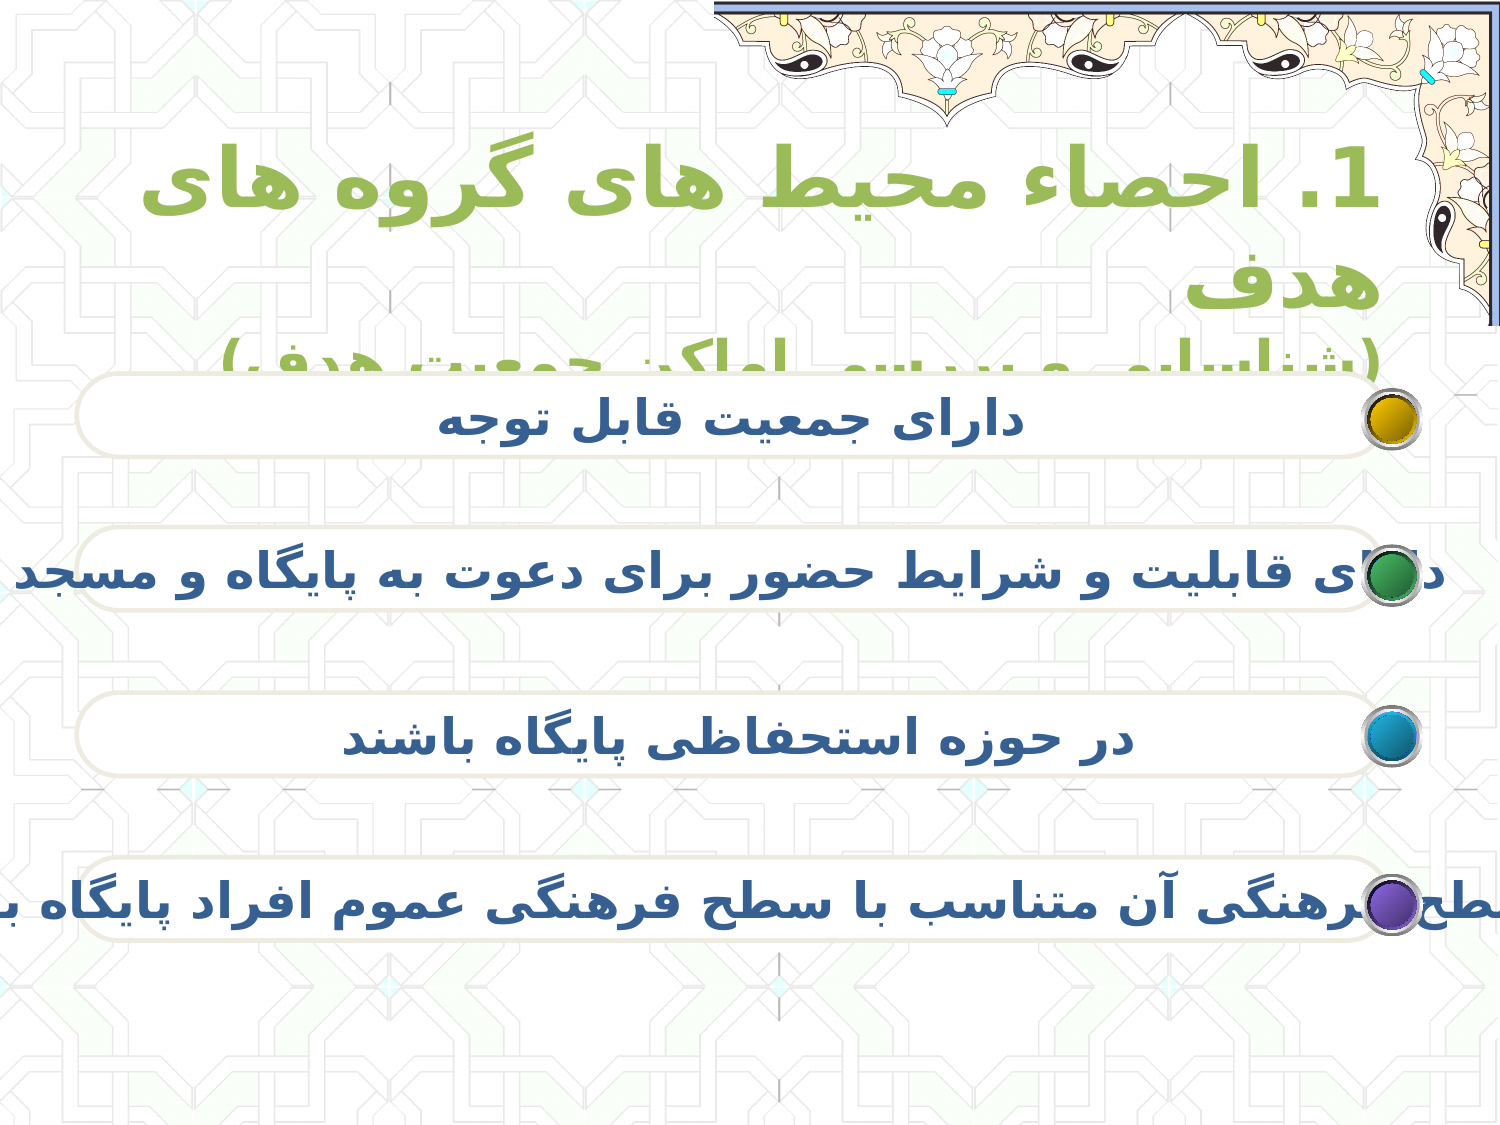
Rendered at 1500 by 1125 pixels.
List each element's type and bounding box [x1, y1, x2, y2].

text_box [1360, 704, 1424, 768]
text_box [1360, 873, 1424, 937]
text_box [1360, 544, 1424, 608]
text_box [1360, 387, 1424, 451]
picture [0, 0, 1500, 1125]
